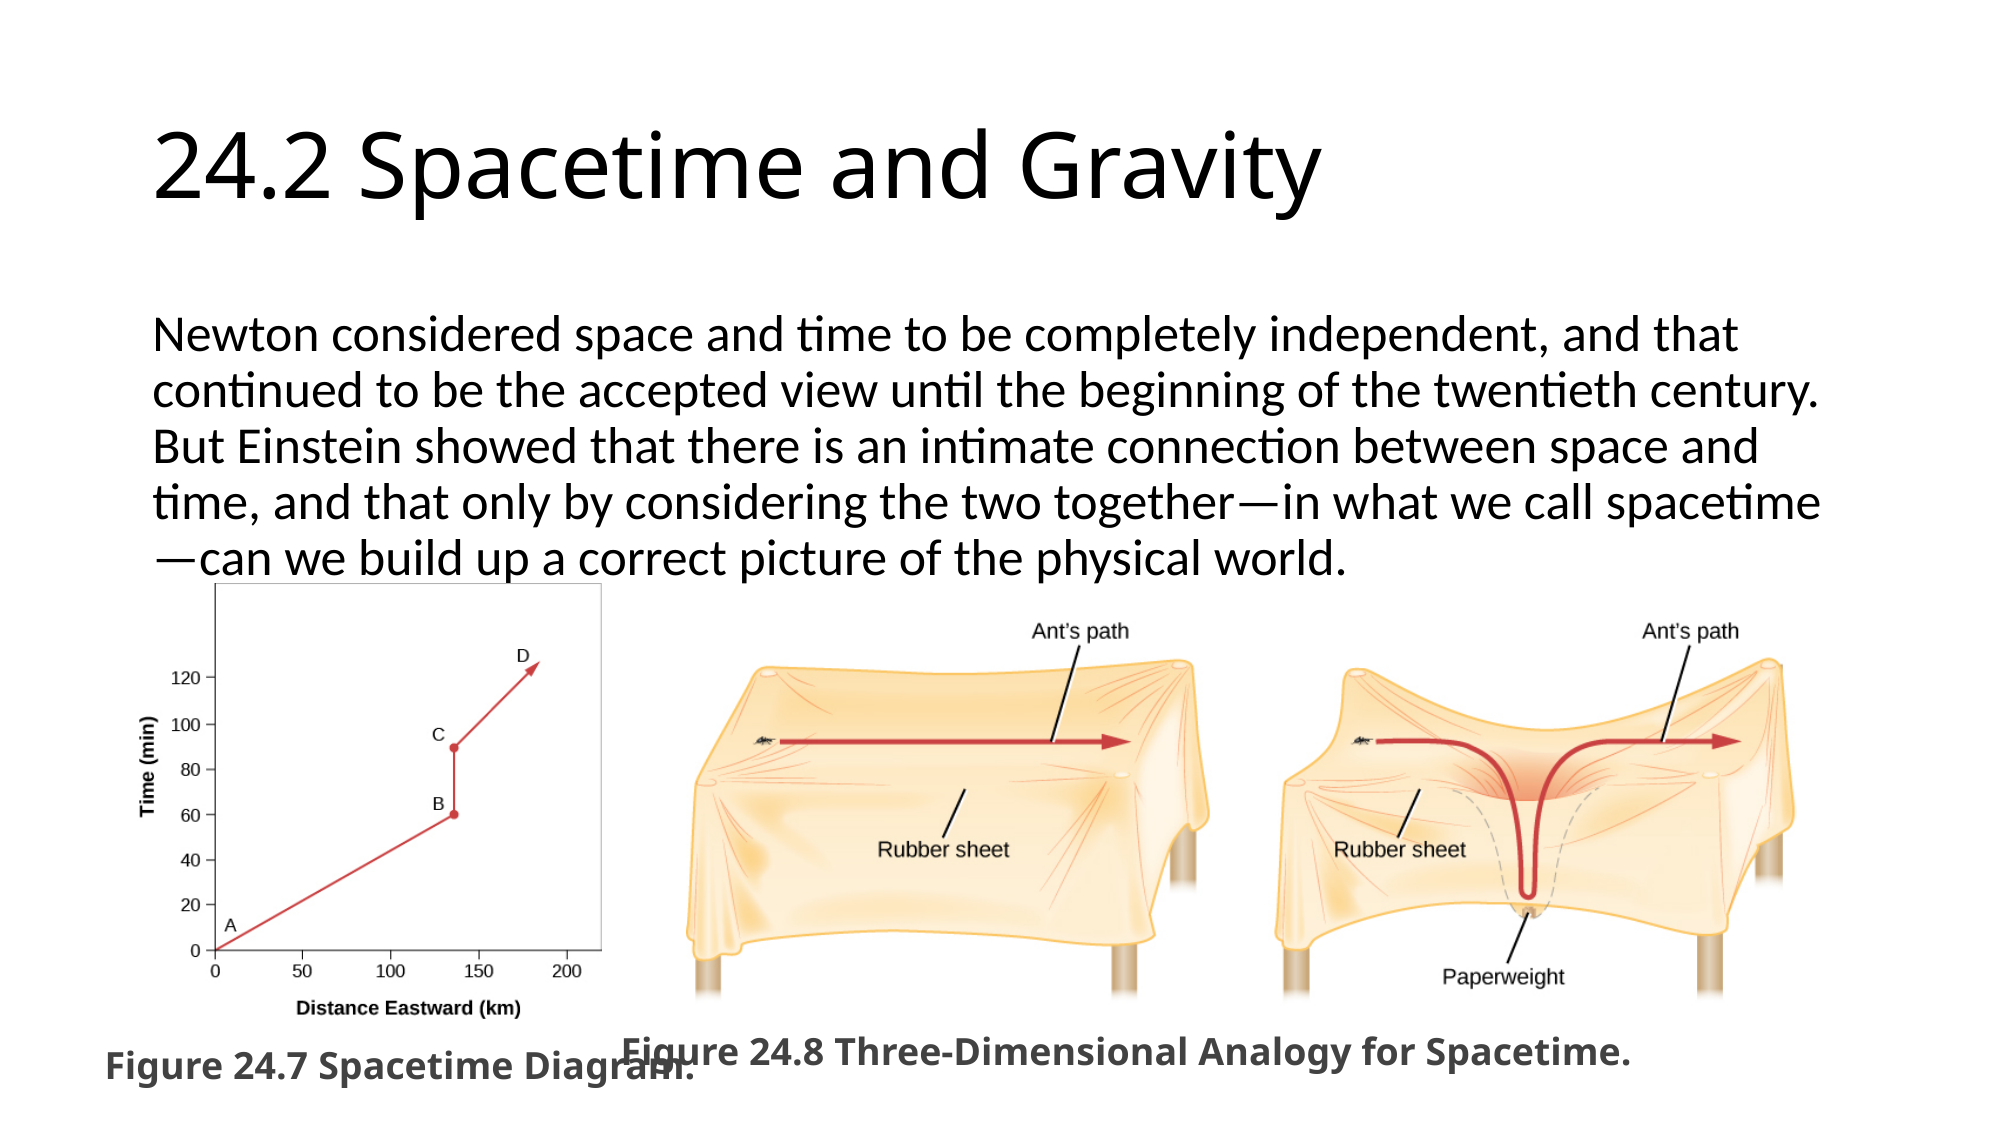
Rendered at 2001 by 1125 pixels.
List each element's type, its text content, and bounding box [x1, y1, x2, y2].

title 24.2 Spacetime and Gravity [137, 59, 1863, 278]
text_box Figure 24.8 Three-Dimensional Analogy for Spacetime. [605, 1020, 1648, 1081]
picture [137, 583, 602, 1021]
picture [686, 620, 1797, 1008]
text_box Figure 24.7 Spacetime Diagram. [89, 1034, 711, 1095]
list Newton considered space and time to be completely independent, and that continued to be the accepted view until the beginning of the twentieth century. But Einstein showed that there is an intimate connection between space and time, and that only by considering the two together—in what we call spacetime—can we build up a correct picture of the physical world. [137, 299, 1863, 599]
